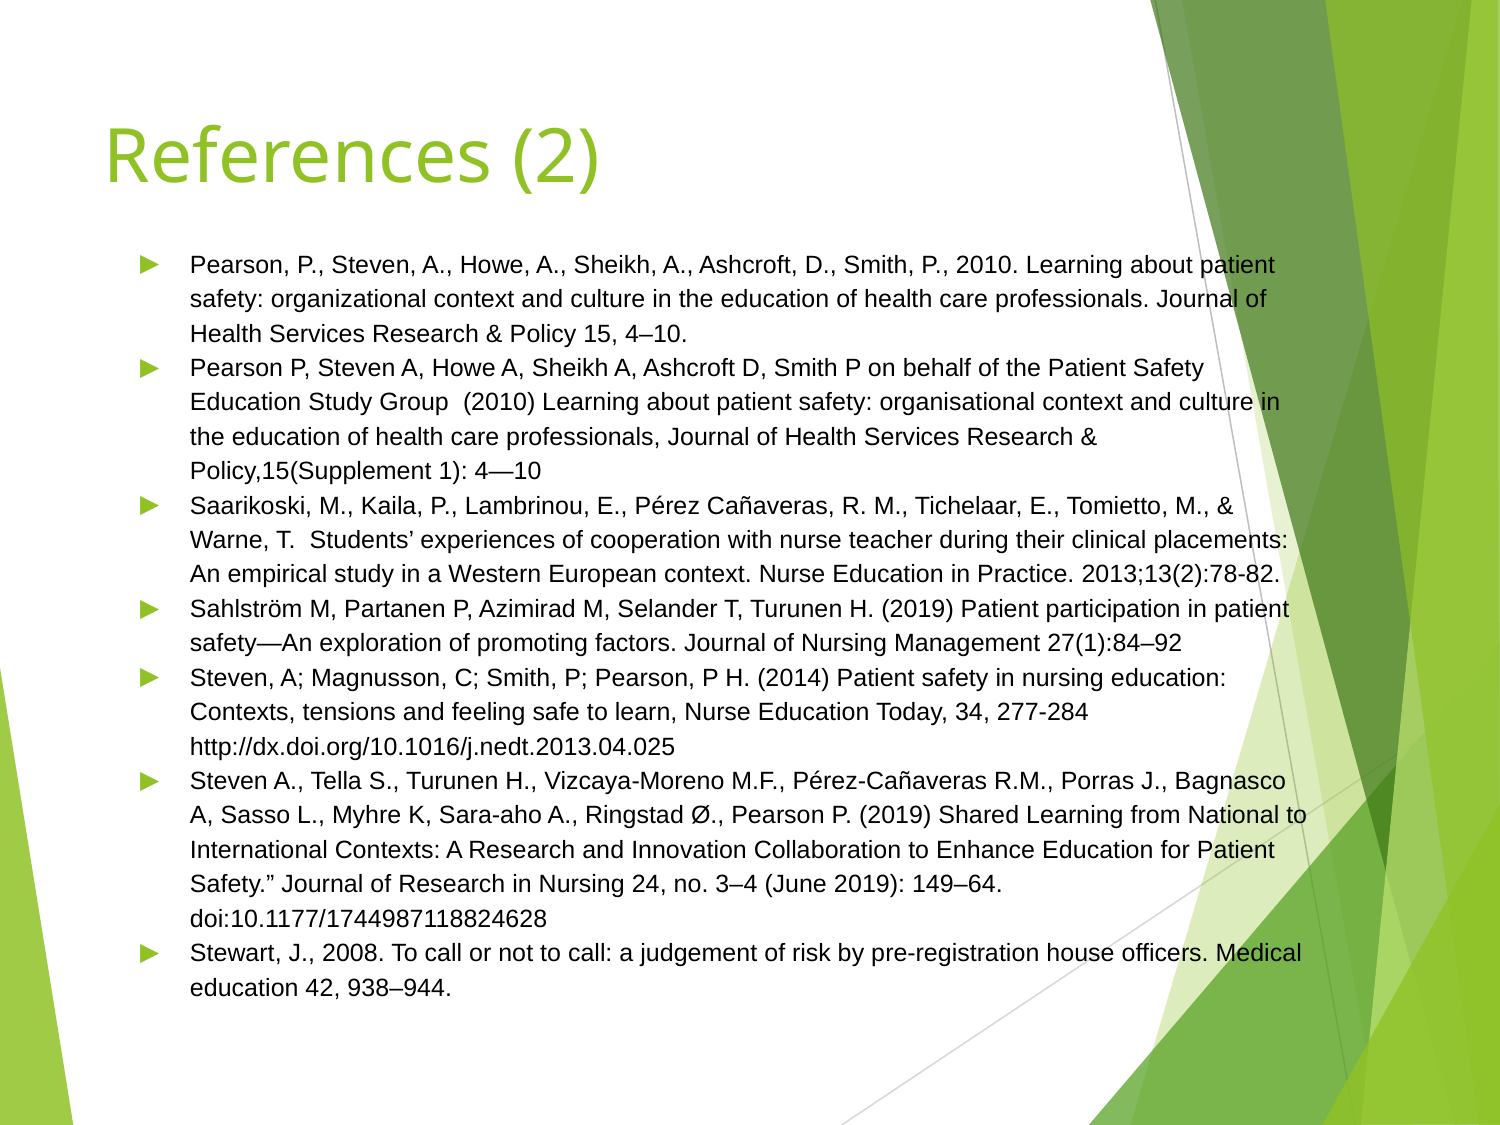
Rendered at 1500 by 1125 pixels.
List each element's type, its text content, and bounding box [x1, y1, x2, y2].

title References (2) [88, 99, 1130, 221]
list Pearson, P., Steven, A., Howe, A., Sheikh, A., Ashcroft, D., Smith, P., 2010. Learning about patient safety: organizational context and culture in the education of health care professionals. Journal of Health Services Research & Policy 15, 4–10. Pearson P, Steven A, Howe A, Sheikh A, Ashcroft D, Smith P on behalf of the Patient Safety Education Study Group (2010) Learning about patient safety: organisational context and culture in the education of health care professionals, Journal of Health Services Research & Policy,15(Supplement 1): 4—10 Saarikoski, M., Kaila, P., Lambrinou, E., Pérez Cañaveras, R. M., Tichelaar, E., Tomietto, M., & Warne, T. Students’ experiences of cooperation with nurse teacher during their clinical placements: An empirical study in a Western European context. Nurse Education in Practice. 2013;13(2):78-82. Sahlström M, Partanen P, Azimirad M, Selander T, Turunen H. (2019) Patient participation in patient safety—An exploration of promoting factors. Journal of Nursing Management 27(1):84–92 Steven, A; Magnusson, C; Smith, P; Pearson, P H. (2014) Patient safety in nursing education: Contexts, tensions and feeling safe to learn, Nurse Education Today, 34, 277-284 http://dx.doi.org/10.1016/j.nedt.2013.04.025 Steven A., Tella S., Turunen H., Vizcaya-Moreno M.F., Pérez-Cañaveras R.M., Porras J., Bagnasco A, Sasso L., Myhre K, Sara-aho A., Ringstad Ø., Pearson P. (2019) Shared Learning from National to International Contexts: A Research and Innovation Collaboration to Enhance Education for Patient Safety.” Journal of Research in Nursing 24, no. 3–4 (June 2019): 149–64. doi:10.1177/1744987118824628 Stewart, J., 2008. To call or not to call: a judgement of risk by pre-registration house officers. Medical education 42, 938–944. [99, 236, 1326, 873]
